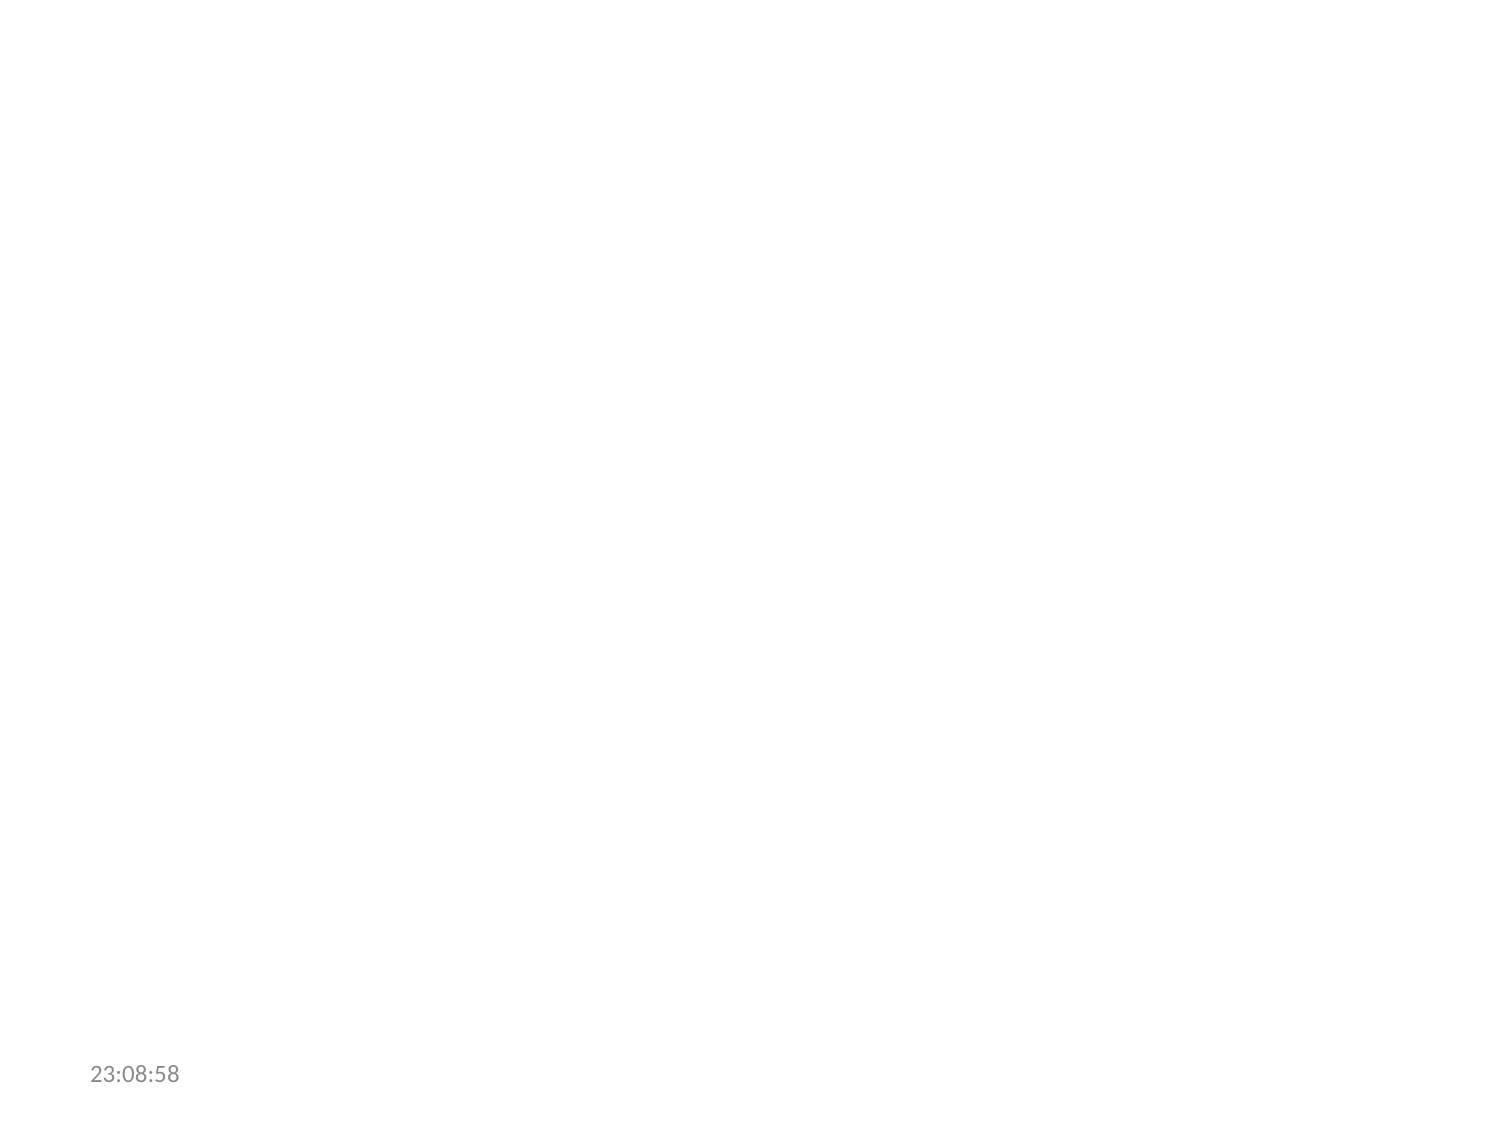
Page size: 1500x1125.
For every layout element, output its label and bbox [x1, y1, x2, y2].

slide_number [75, 1042, 425, 1103]
